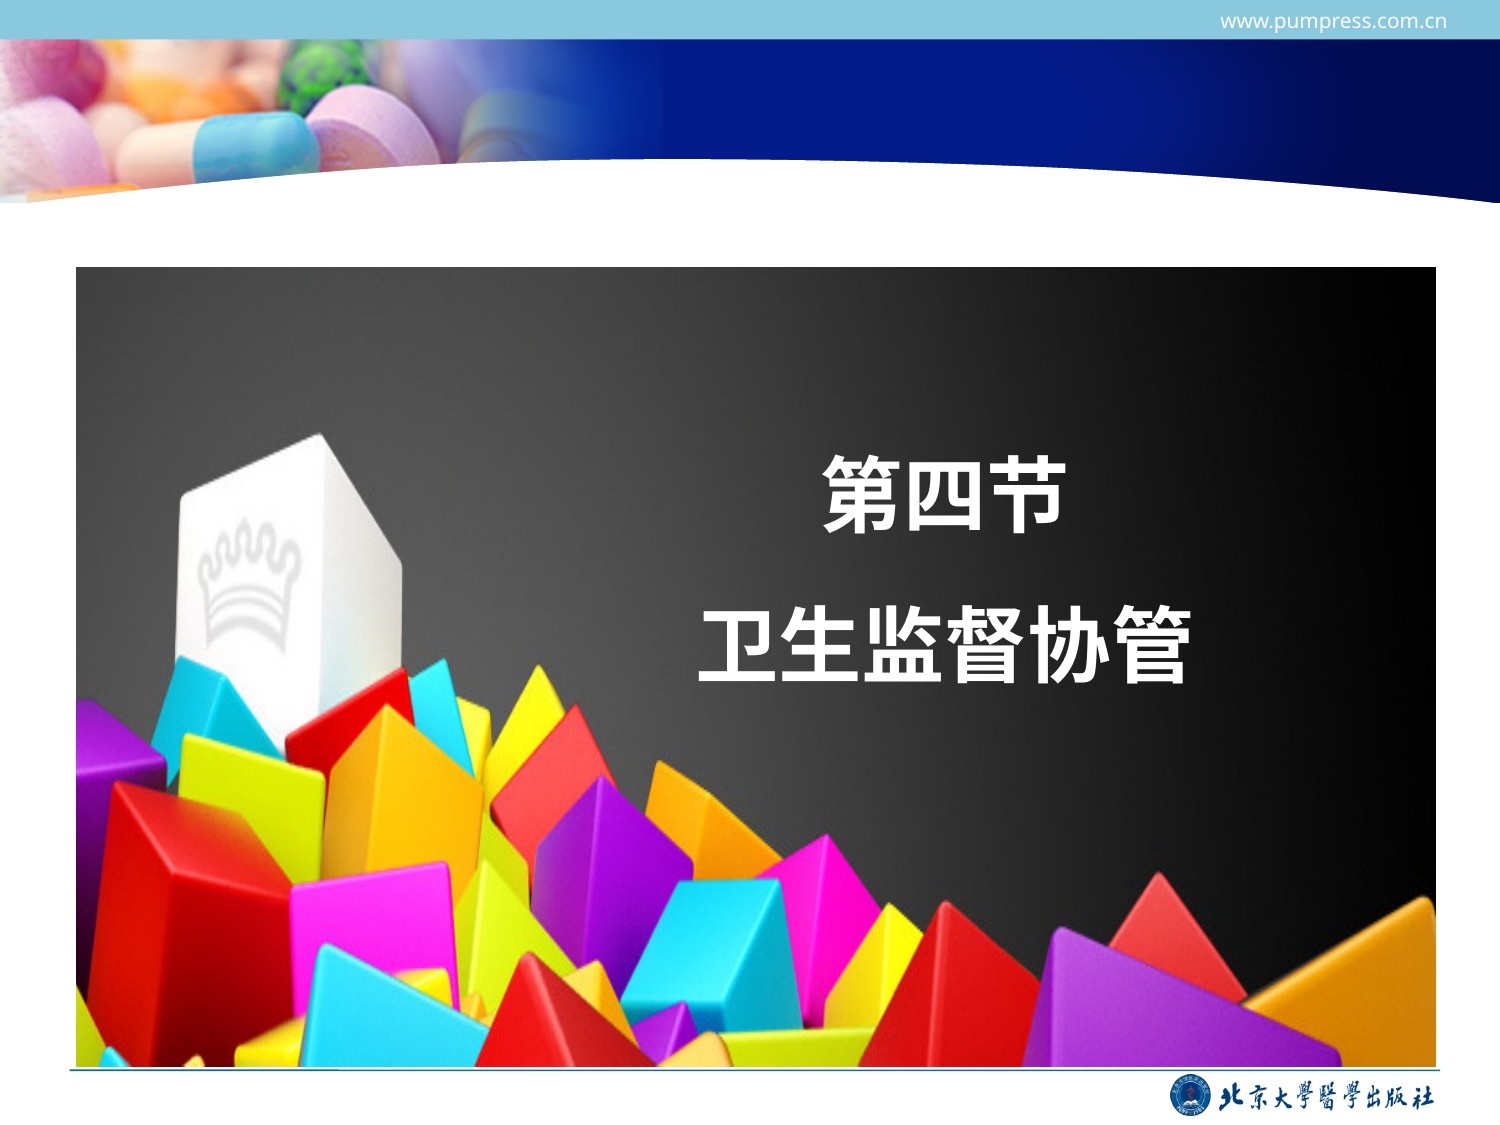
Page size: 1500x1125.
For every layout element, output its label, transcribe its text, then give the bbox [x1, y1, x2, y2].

picture [1170, 1074, 1436, 1118]
slide_number www.pumpress.com.cn [1024, 0, 1463, 38]
picture [0, 40, 1500, 203]
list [76, 266, 1436, 1067]
